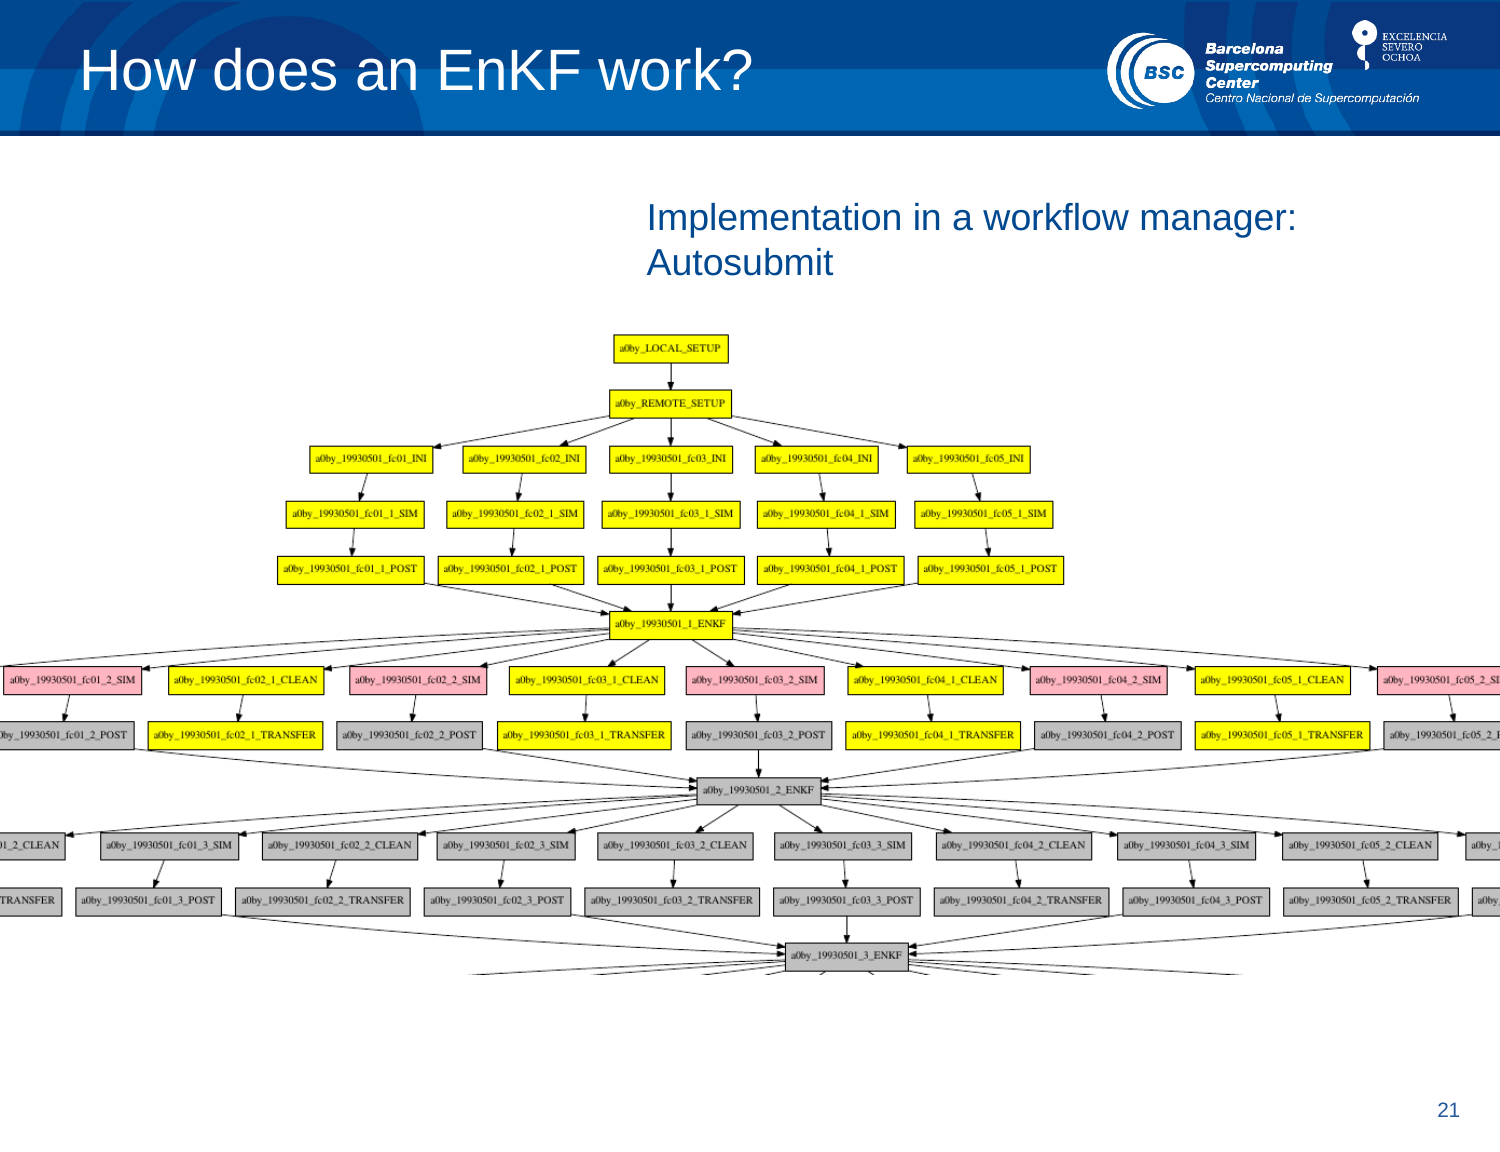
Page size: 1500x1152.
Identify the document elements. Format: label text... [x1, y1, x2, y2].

text_box Implementation in a workflow manager: Autosubmit [631, 185, 1412, 291]
title How does an EnKF work? [65, 24, 1081, 139]
picture [0, 0, 1500, 136]
picture [0, 315, 1500, 975]
